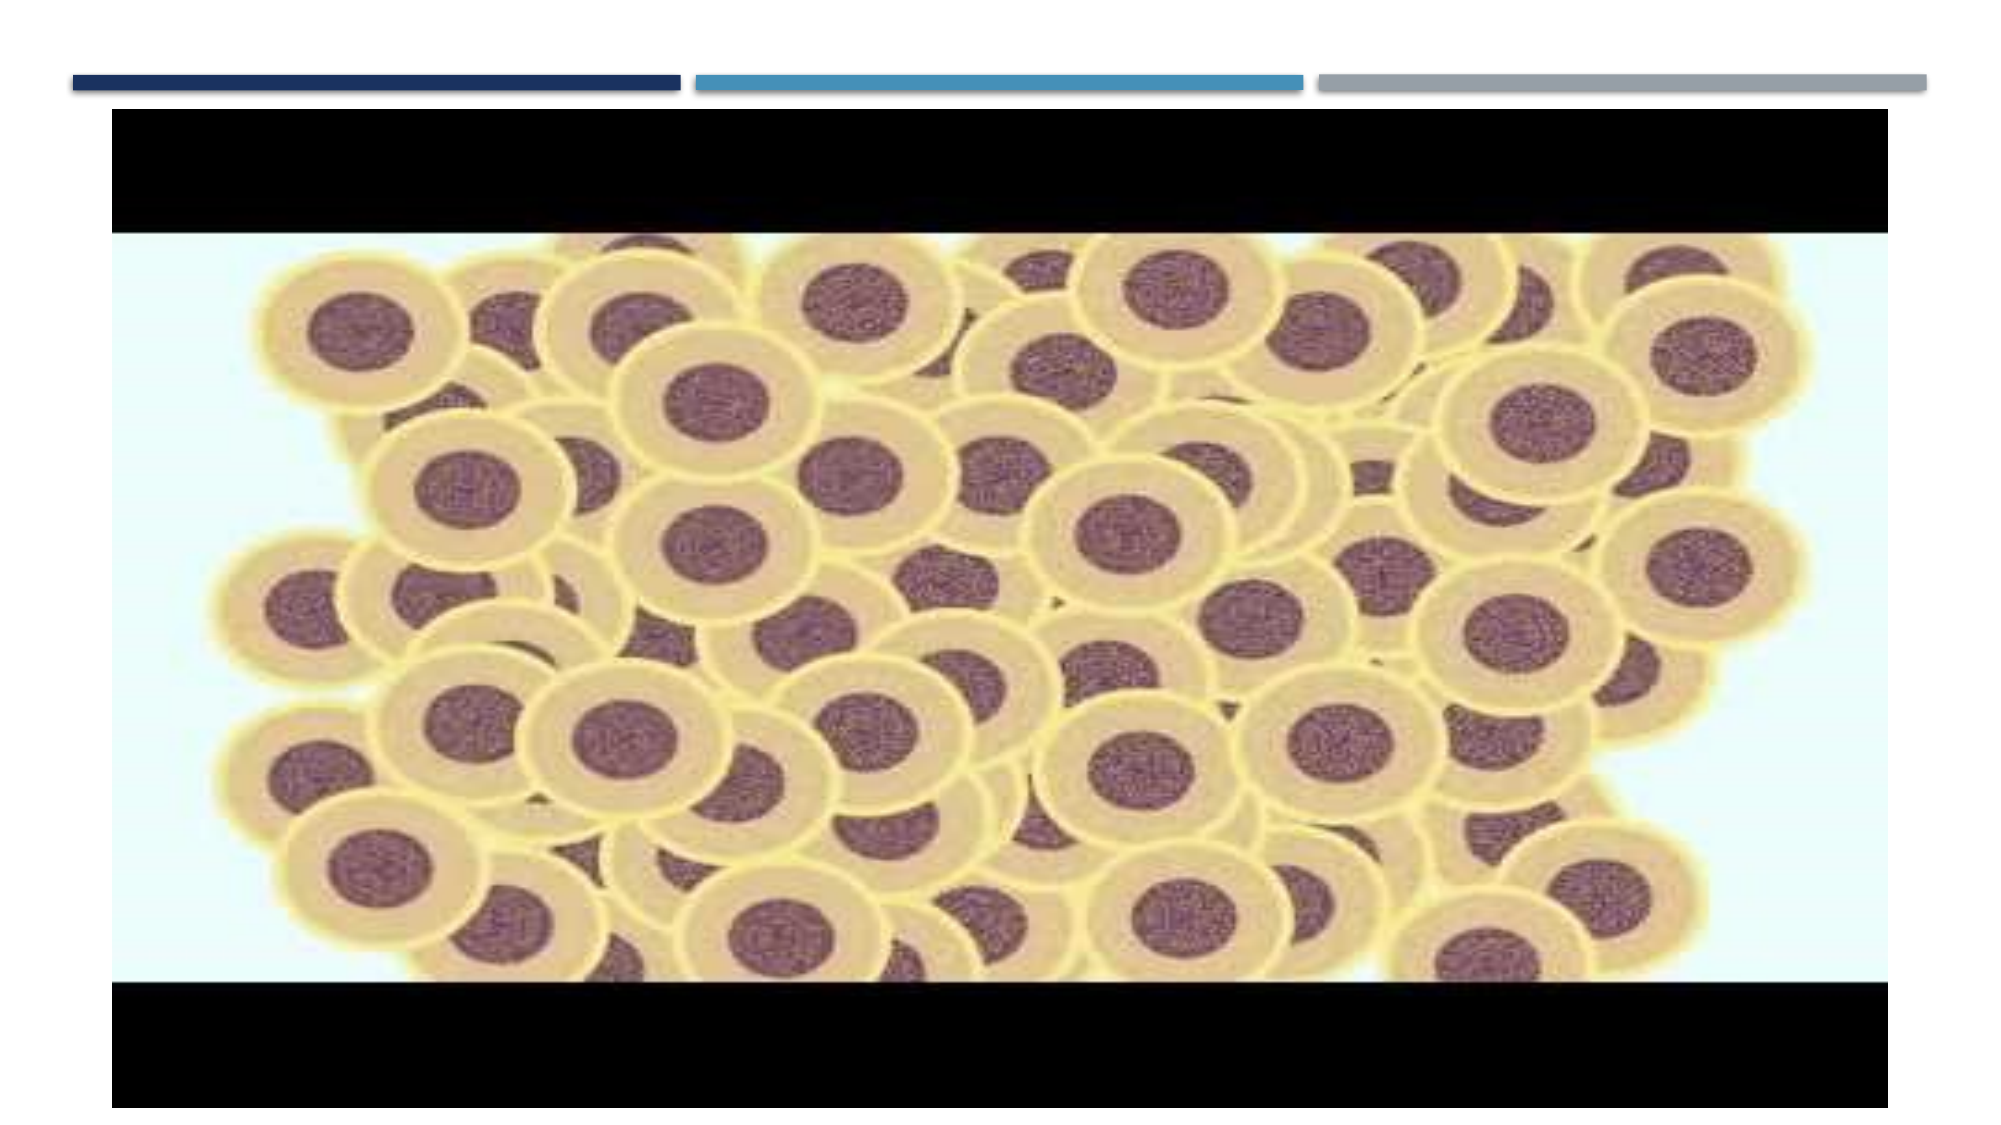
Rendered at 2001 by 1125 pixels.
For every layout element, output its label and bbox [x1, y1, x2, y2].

text_box [110, 107, 1890, 1109]
